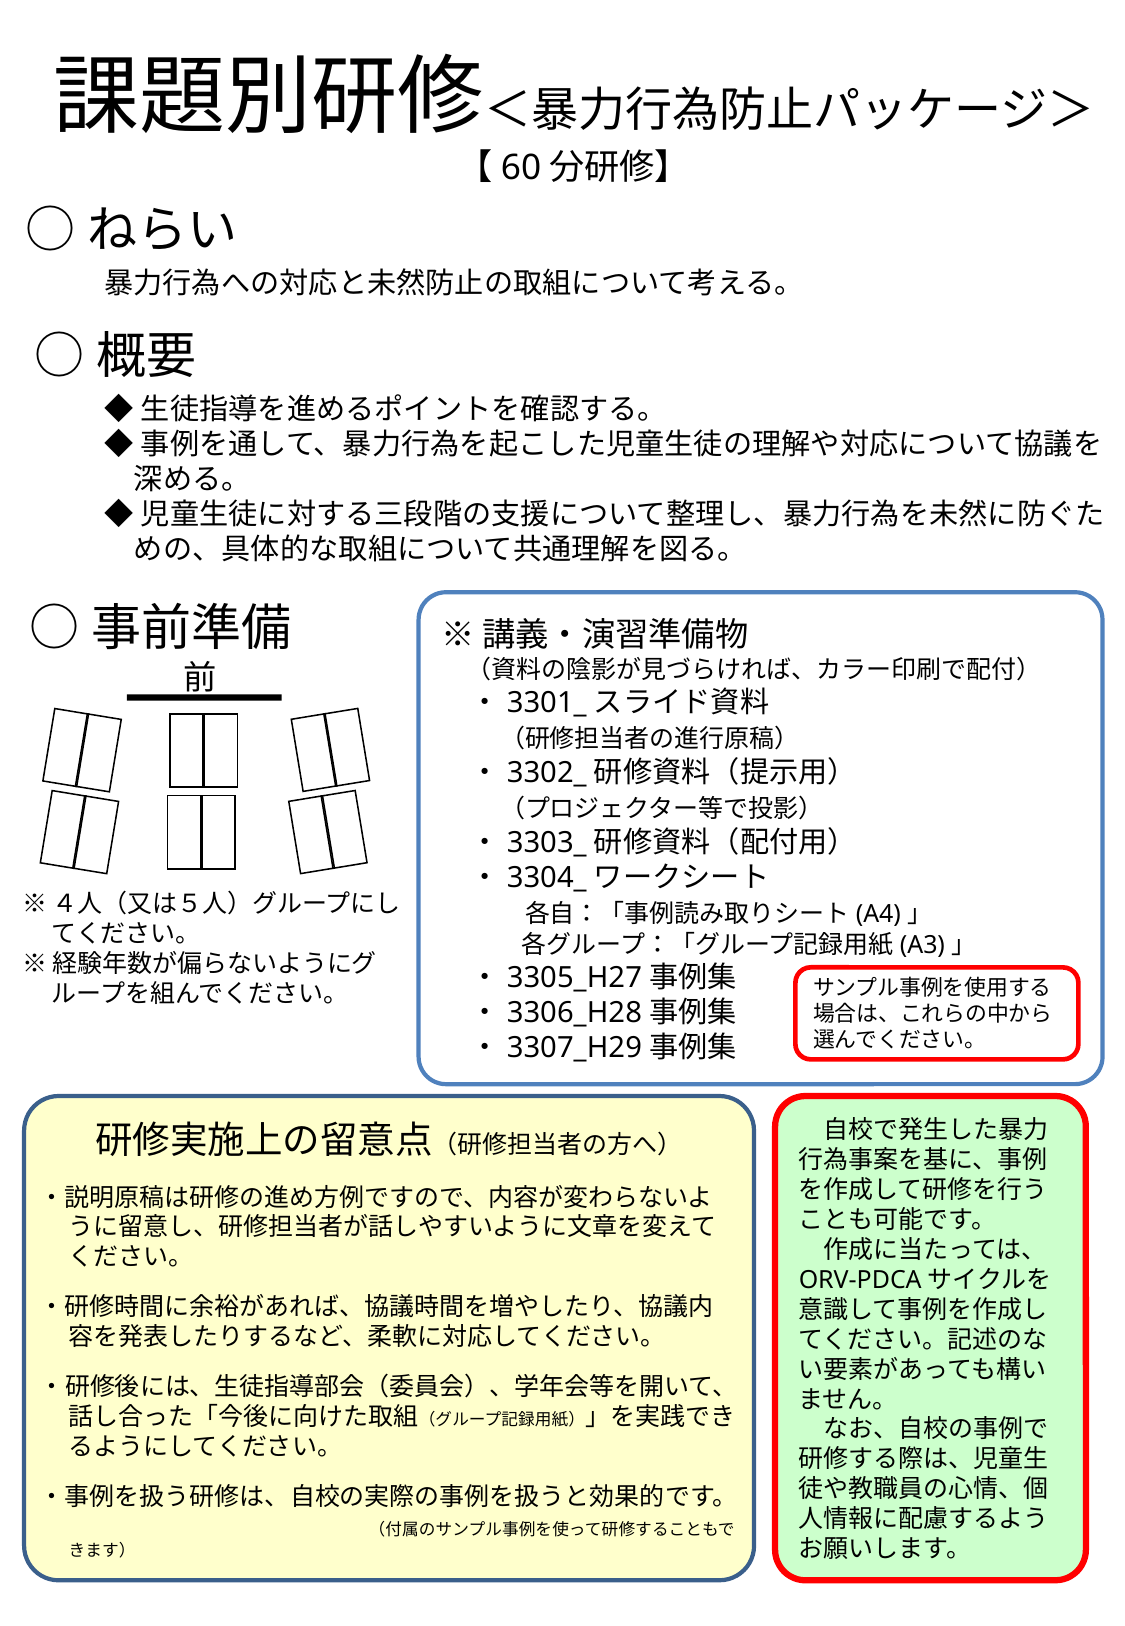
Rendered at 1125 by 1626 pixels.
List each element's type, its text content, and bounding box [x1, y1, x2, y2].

text_box ◆生徒指導を進めるポイントを確認する。 ◆事例を通して、暴力行為を起こした児童生徒の理解や対応について協議を 深める。 ◆児童生徒に対する三段階の支援について整理し、暴力行為を未然に防ぐた めの、具体的な取組について共通理解を図る。 [89, 383, 1125, 573]
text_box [45, 648, 365, 870]
text_box 研修実施上の留意点（研修担当者の方へ） ・説明原稿は研修の進め方例ですので、内容が変わらないように留意し、研修担当者が話しやすいように文章を変えてください。 ・研修時間に余裕があれば、協議時間を増やしたり、協議内容を発表したりするなど、柔軟に対応してください。 ・研修後には、生徒指導部会（委員会）、学年会等を開いて、話し合った「今後に向けた取組（グループ記録用紙）」を実践できるようにしてください。 ・事例を扱う研修は、自校の実際の事例を扱うと効果的です。 （付属のサンプル事例を使って研修することもできます） [21, 1093, 757, 1583]
text_box ○概要 [19, 316, 212, 392]
text_box ○事前準備 [14, 588, 307, 663]
text_box 課題別研修＜暴力行為防止パッケージ＞ 【60分研修】 [36, 9, 1112, 218]
text_box ○ねらい [10, 190, 253, 266]
text_box ※４人（又は５人）グループにしてください。 ※経験年数が偏らないようにグループを組んでください。 [7, 880, 416, 1016]
text_box ※講義・演習準備物 （資料の陰影が見づらければ、カラー印刷で配付） ・3301_スライド資料 （研修担当者の進行原稿） ・3302_研修資料（提示用） （プロジェクター等で投影） ・3303_研修資料（配付用） ・3304_ワークシート 各自：「事例読み取りシート(A4)」 各グループ：「グループ記録用紙(A3)」 ・3305_H27事例集 ・3306_H28事例集 ・3307_H29事例集 [416, 590, 1105, 1087]
text_box 暴力行為への対応と未然防止の取組について考える。 [89, 257, 1059, 307]
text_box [795, 965, 1082, 1061]
text_box 自校で発生した暴力行為事案を基に、事例を作成して研修を行うことも可能です。 作成に当たっては、ORV-PDCAサイクルを意識して事例を作成してください。記述のない要素があっても構いません。 なお、自校の事例で研修する際は、児童生徒や教職員の心情、個人情報に配慮するようお願いします。 [773, 1093, 1089, 1583]
